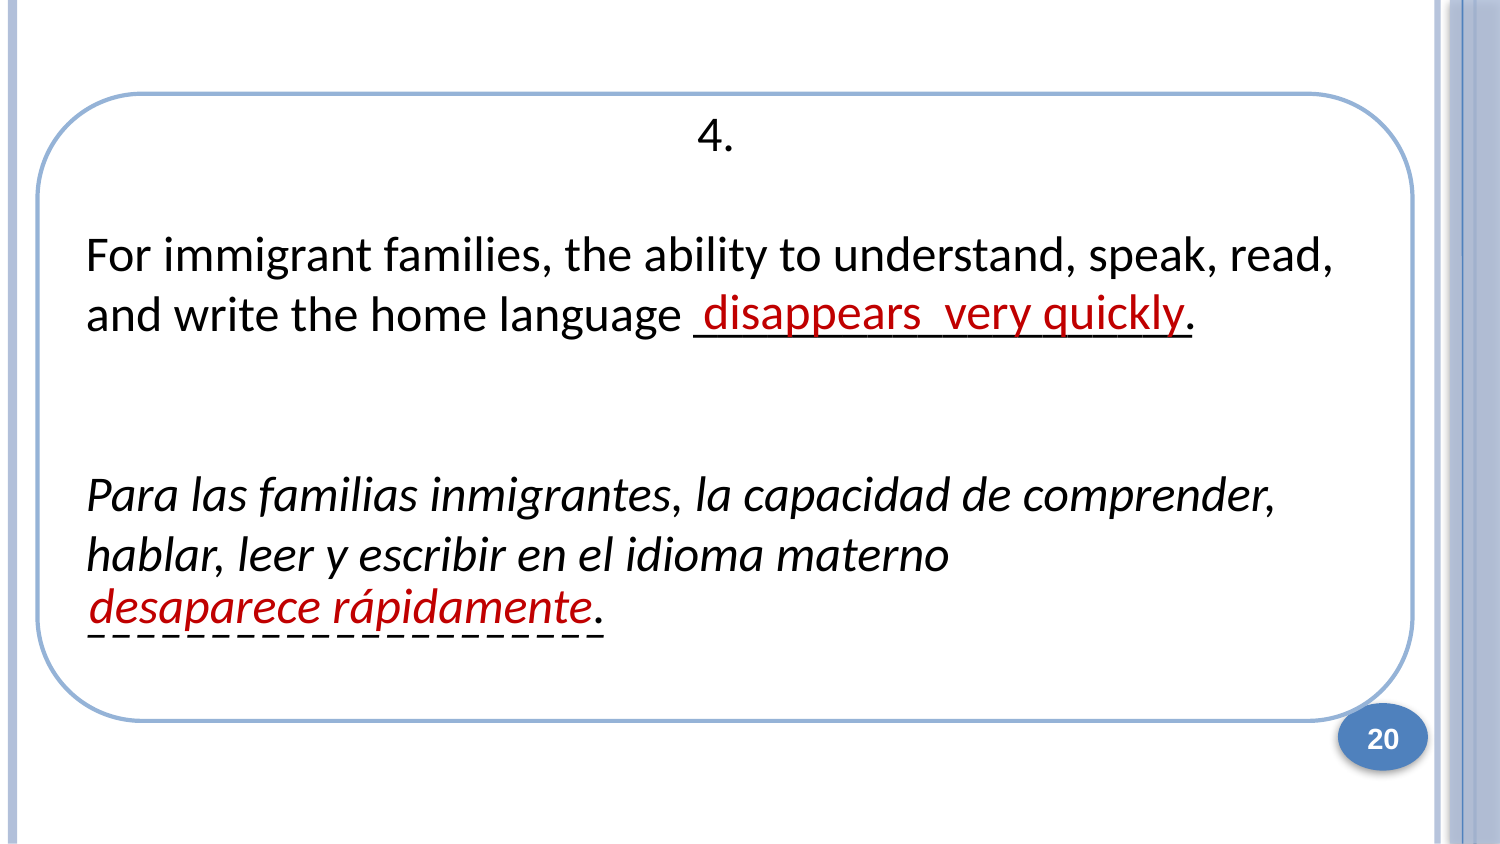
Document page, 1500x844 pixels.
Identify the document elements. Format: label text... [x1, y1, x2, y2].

text_box disappears very quickly. [688, 271, 1213, 347]
text_box 4. For immigrant families, the ability to understand, speak, read, and write the home language ____________________ Para las familias inmigrantes, la capacidad de comprender, hablar, leer y escribir en el idioma materno _____________________ [70, 93, 1384, 649]
slide_number 20 [1333, 705, 1434, 770]
text_box . Research shows that all DLI children – regdless of home language –_______. La investigación muestra que todos los niños de DLI, independientemente del idioma que se hable en casa, _______. . Research shows that all DLI children – regardless of home language –_______. La investigación muestra que todos los niños de DLI, independientemente del idioma que se hable en casa, _______. [35, 119, 1415, 723]
text_box desaparece rápidamente. [74, 566, 621, 641]
